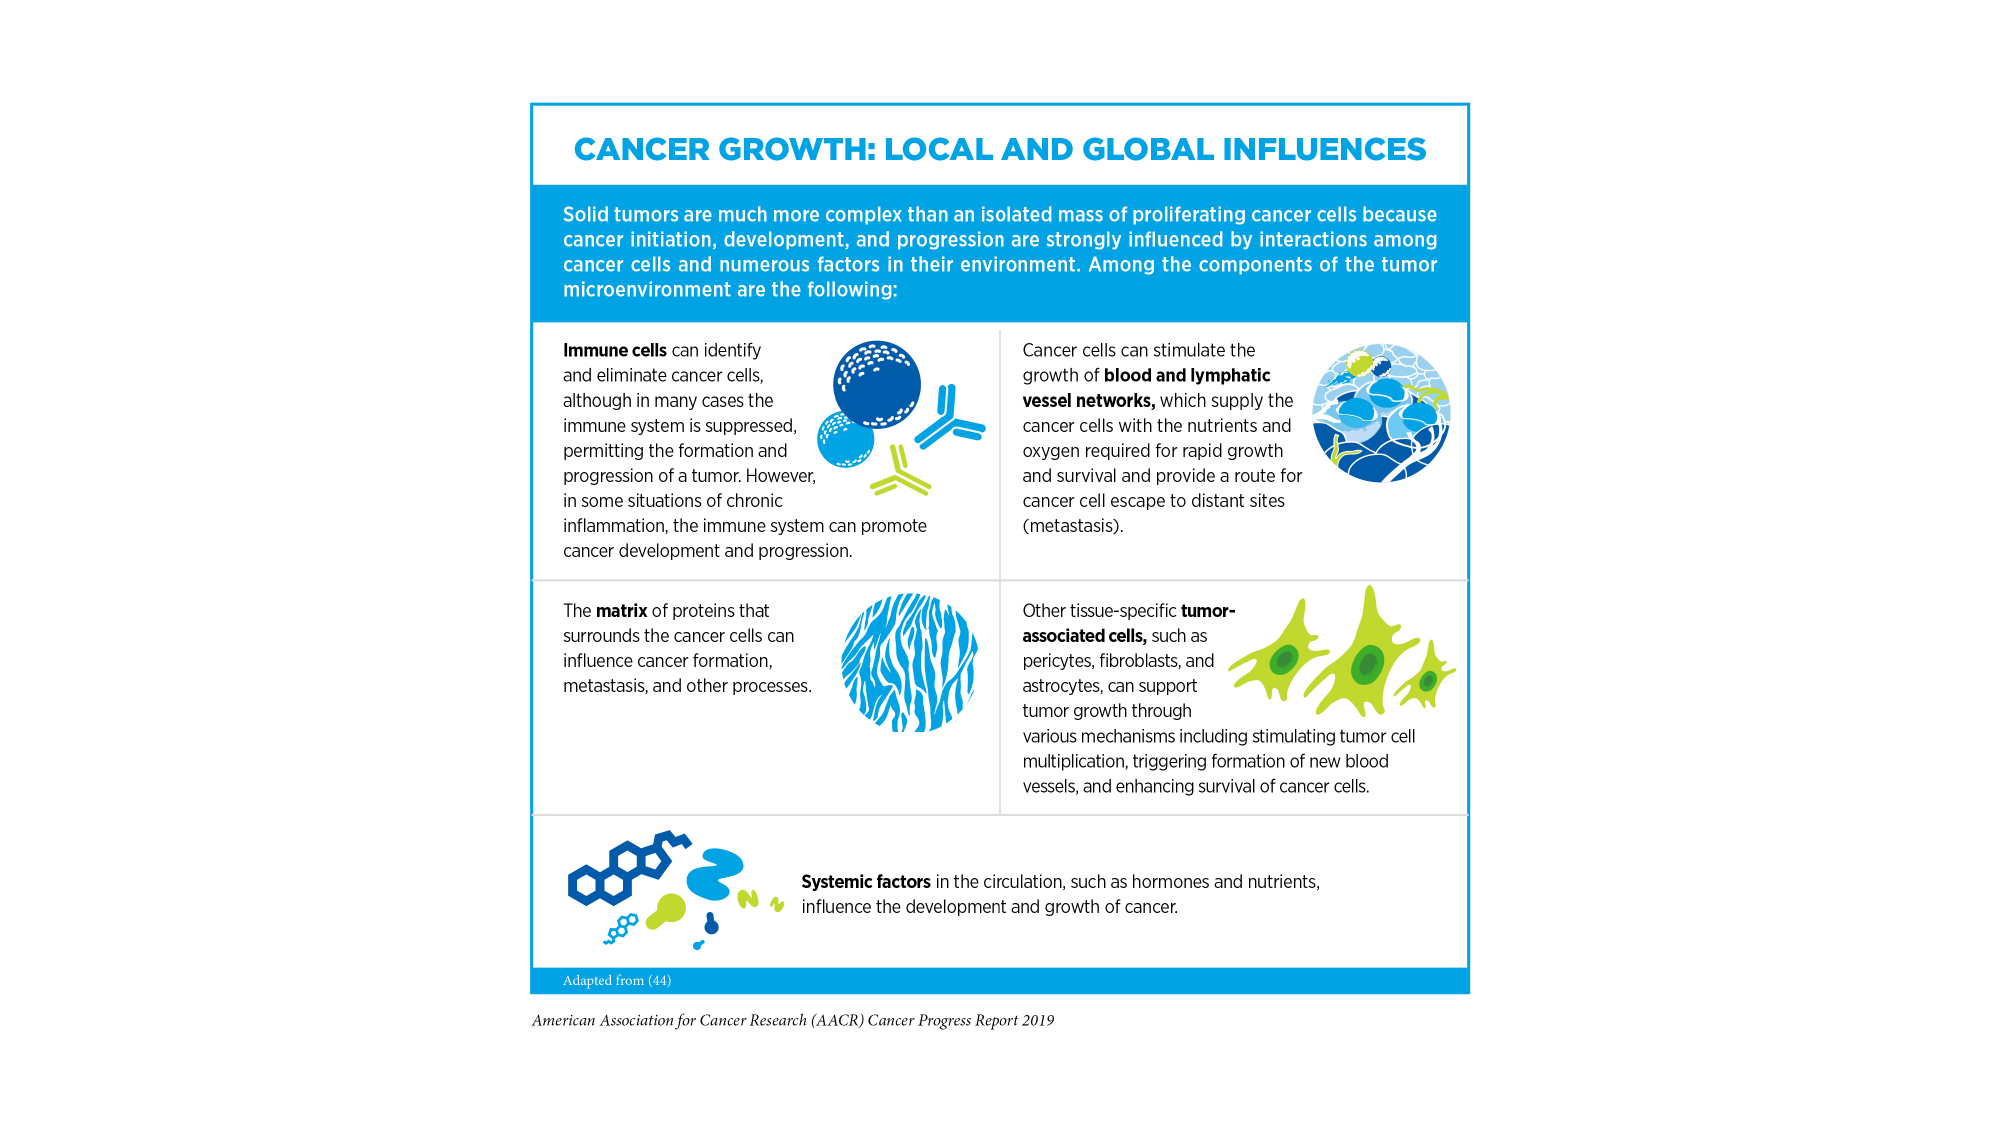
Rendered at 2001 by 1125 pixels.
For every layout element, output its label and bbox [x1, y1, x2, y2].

picture [500, 71, 1499, 1054]
